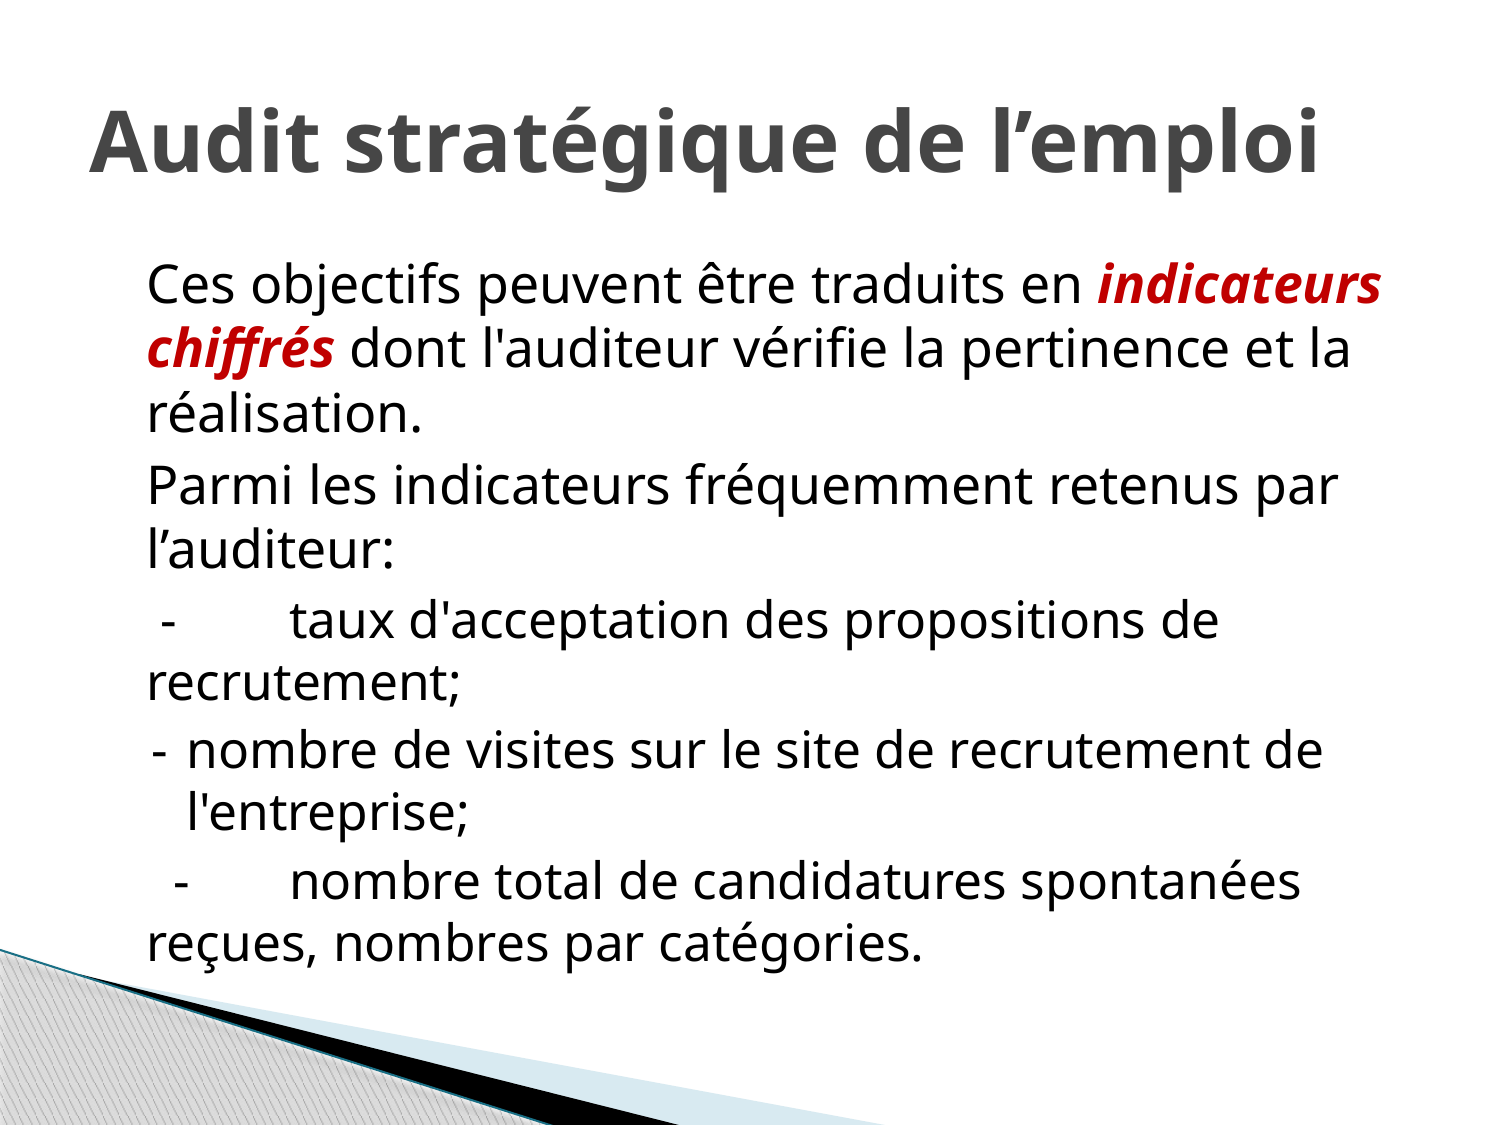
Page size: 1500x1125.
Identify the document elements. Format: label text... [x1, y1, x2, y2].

list Ces objectifs peuvent être traduits en indicateurs chiffrés dont l'auditeur vérifie la pertinence et la réalisation. Parmi les indicateurs fréquemment retenus par l’auditeur: - taux d'acceptation des propositions de recrutement; - nombre de visites sur le site de recrutement de l'entreprise; - nombre total de candidatures spontanées reçues, nombres par catégories. [75, 243, 1425, 986]
title Audit stratégique de l’emploi [75, 45, 1425, 233]
